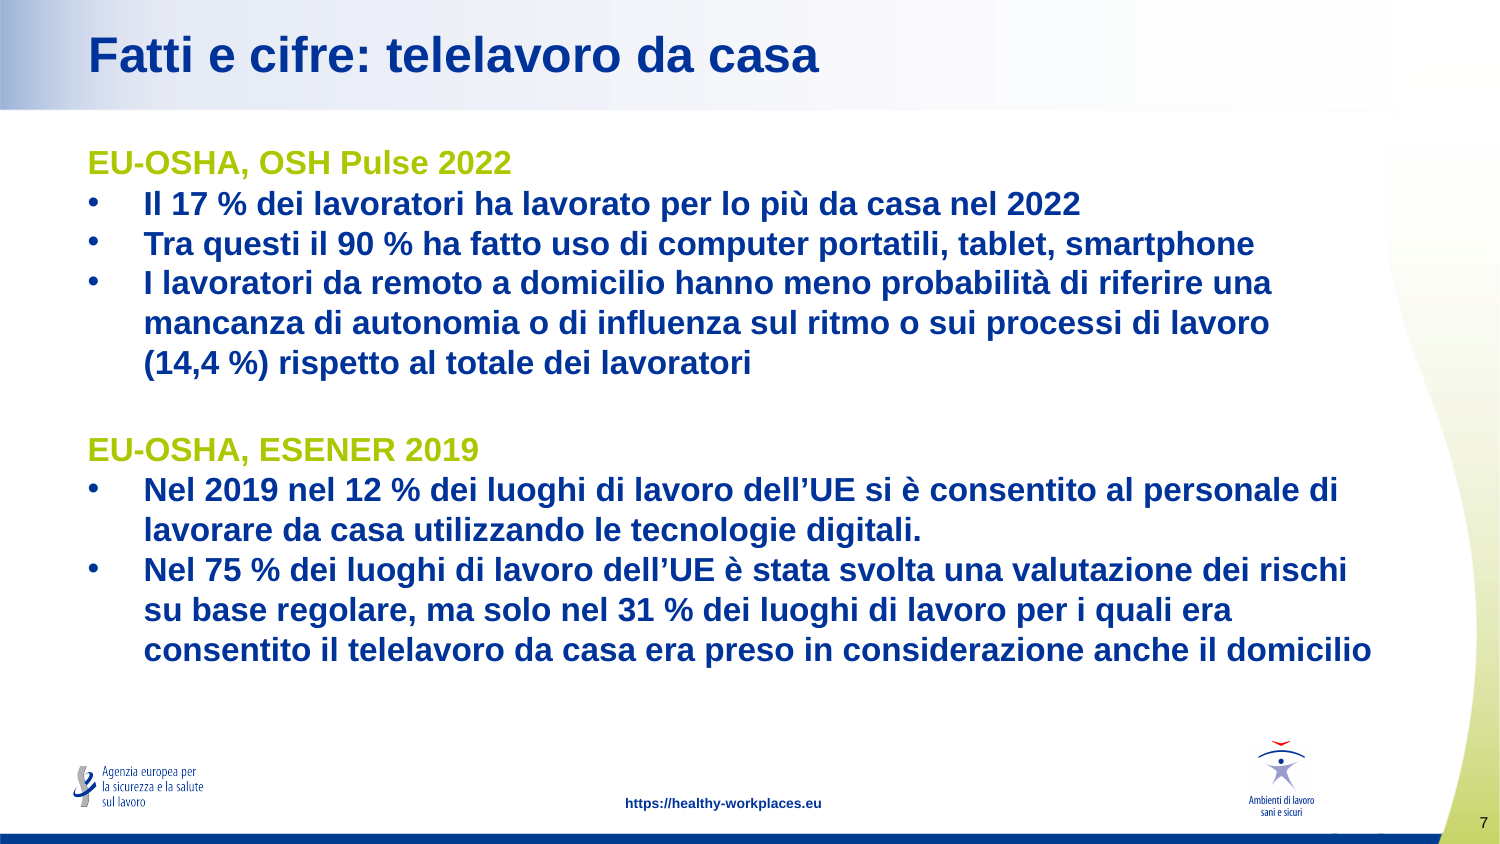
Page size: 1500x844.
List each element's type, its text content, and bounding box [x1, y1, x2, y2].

picture [0, 0, 1500, 844]
title Fatti e cifre: telelavoro da casa [73, 0, 1314, 131]
text_box EU-OSHA, OSH Pulse 2022 Il 17 % dei lavoratori ha lavorato per lo più da casa nel 2022 Tra questi il 90 % ha fatto uso di computer portatili, tablet, smartphone I lavoratori da remoto a domicilio hanno meno probabilità di riferire una mancanza di autonomia o di influenza sul ritmo o sui processi di lavoro (14,4 %) rispetto al totale dei lavoratori EU-OSHA, ESENER 2019 Nel 2019 nel 12 % dei luoghi di lavoro dell’UE si è consentito al personale di lavorare da casa utilizzando le tecnologie digitali. Nel 75 % dei luoghi di lavoro dell’UE è stata svolta una valutazione dei rischi su base regolare, ma solo nel 31 % dei luoghi di lavoro per i quali era consentito il telelavoro da casa era preso in considerazione anche il domicilio [72, 134, 1394, 676]
